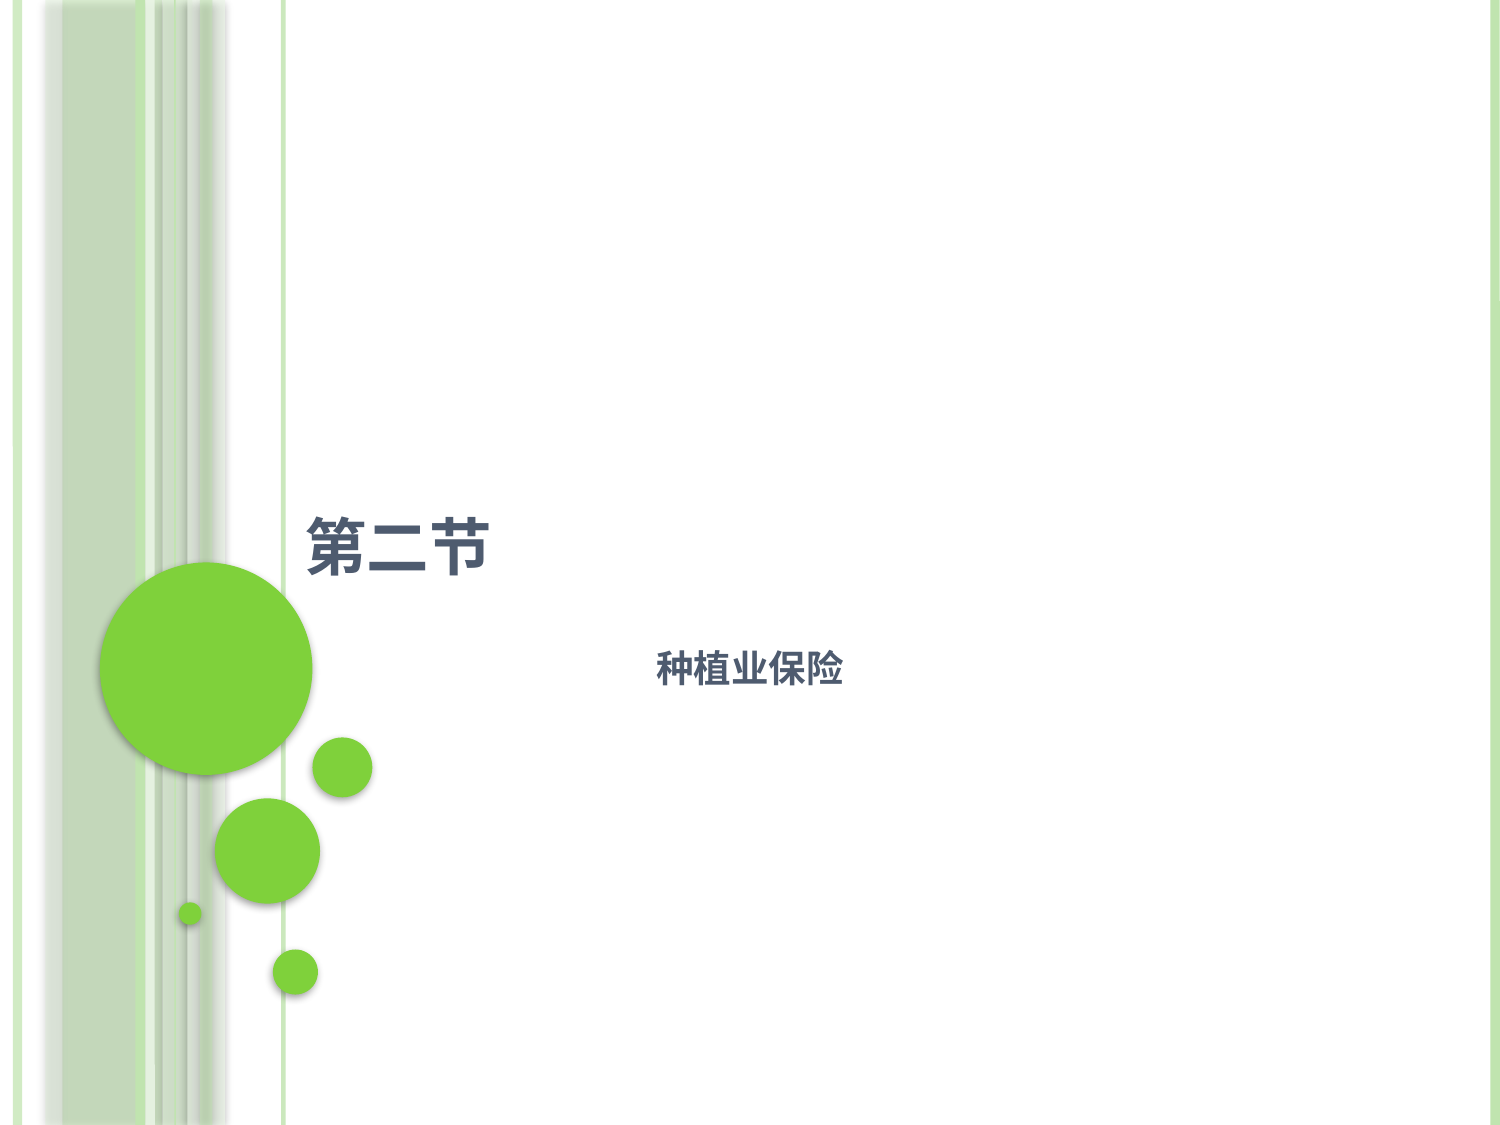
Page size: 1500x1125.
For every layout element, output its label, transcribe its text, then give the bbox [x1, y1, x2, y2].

title 第二节 [289, 349, 1388, 591]
subtitle 种植业保险 [224, 637, 1276, 926]
